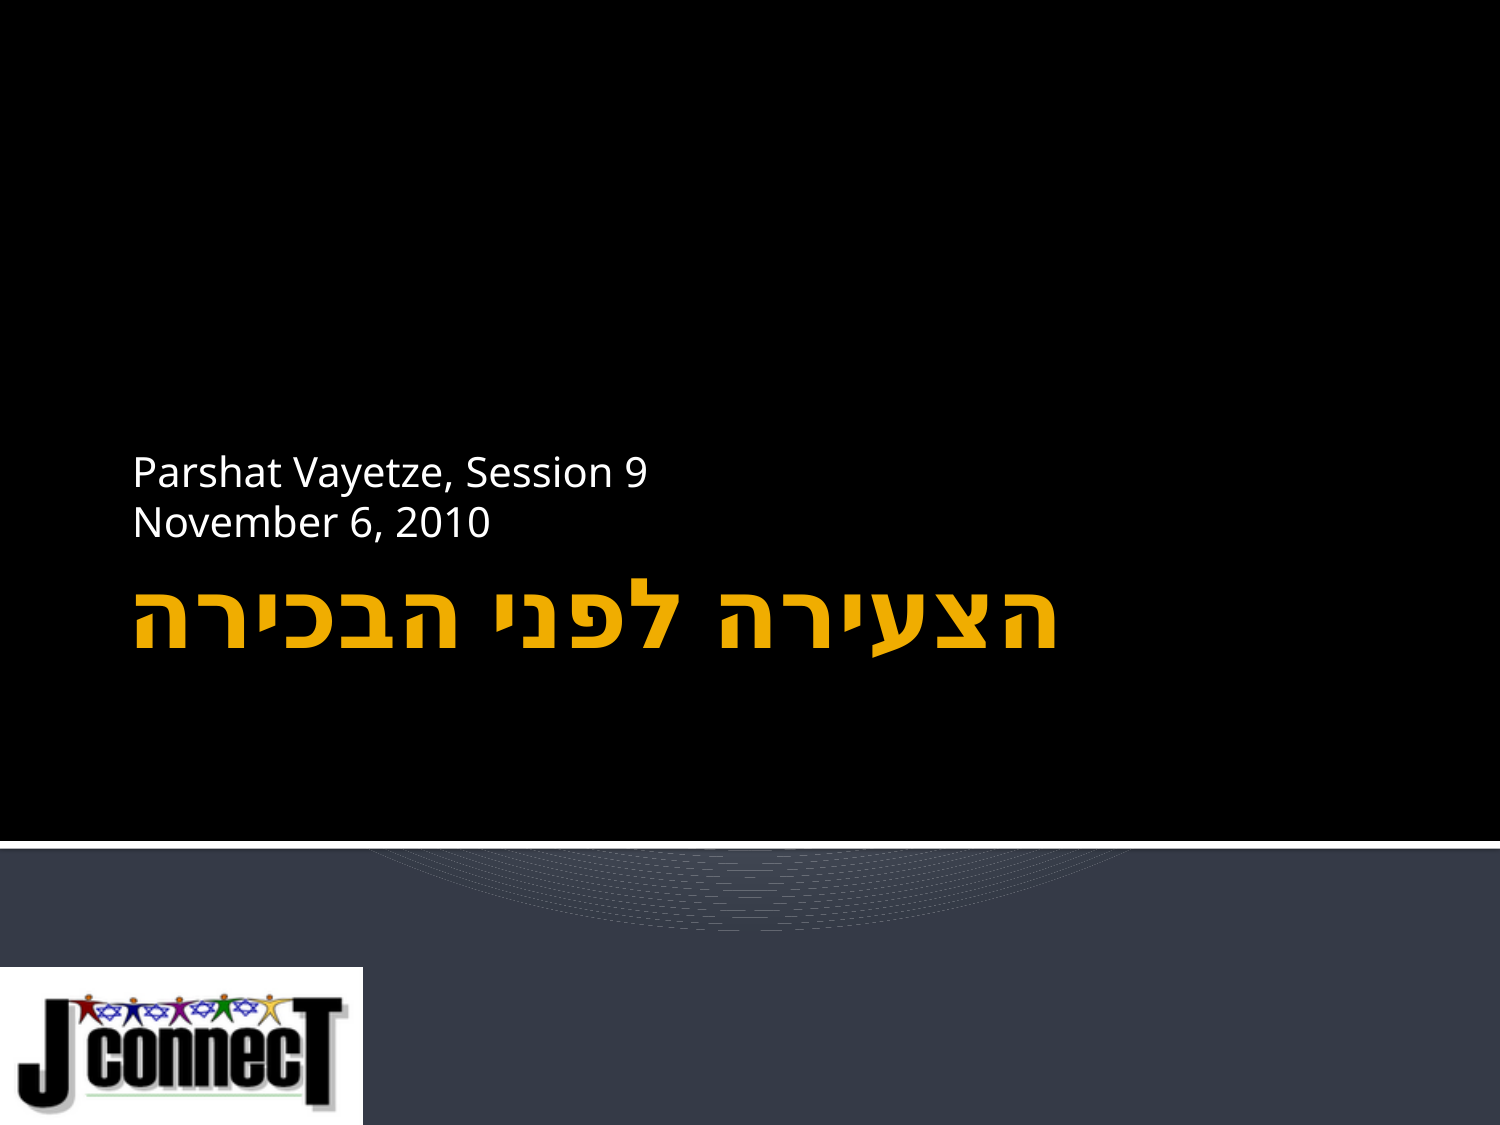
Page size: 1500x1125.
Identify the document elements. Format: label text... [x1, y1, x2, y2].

picture [0, 967, 363, 1125]
title הצעירה לפני הבכירה [112, 550, 1438, 825]
subtitle Parshat Vayetze, Session 9 November 6, 2010 [112, 299, 1438, 546]
